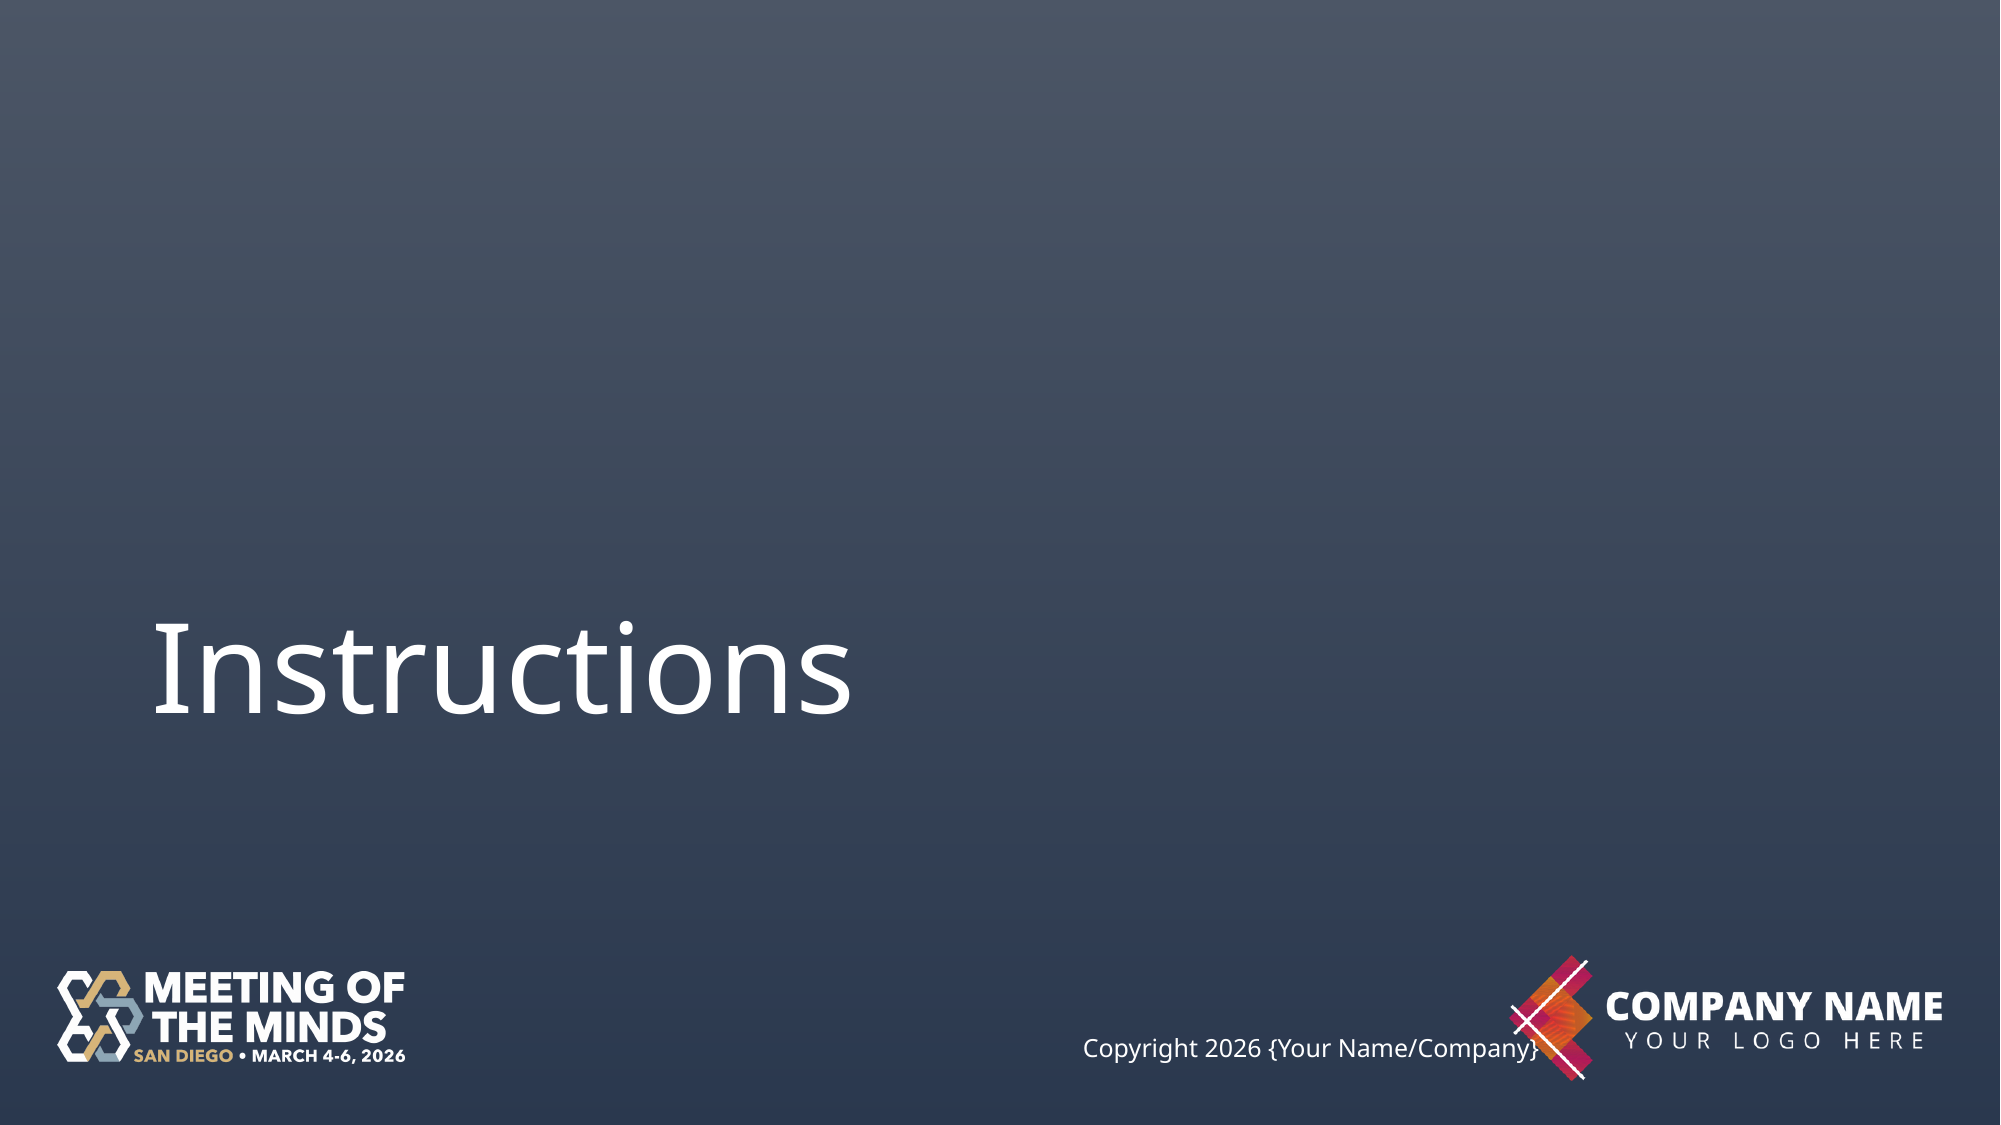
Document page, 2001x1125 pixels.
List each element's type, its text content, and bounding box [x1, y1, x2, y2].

title Instructions [136, 280, 1862, 749]
picture [57, 971, 405, 1064]
picture [1493, 939, 1959, 1095]
footer Copyright 2026 {Your Name/Company} [973, 1017, 1649, 1077]
